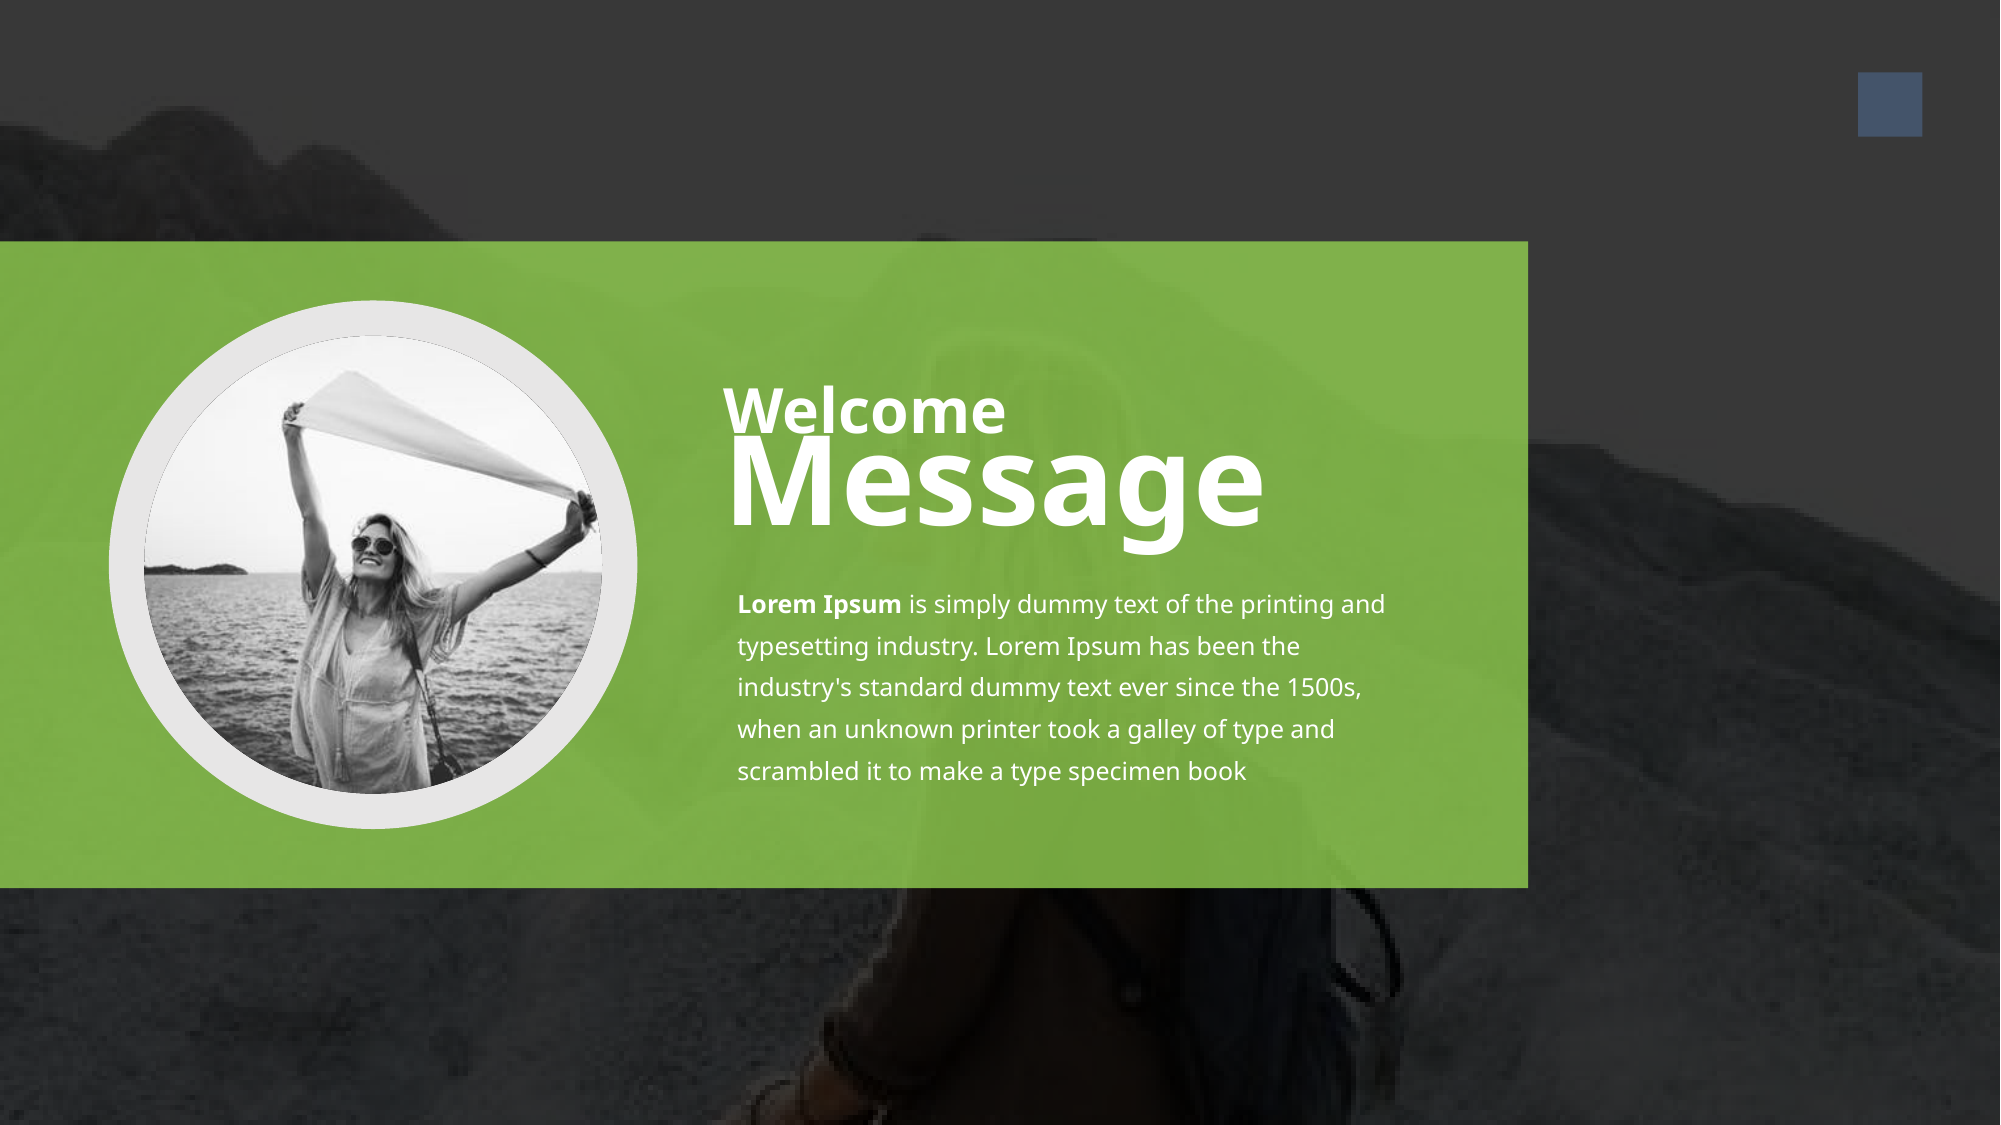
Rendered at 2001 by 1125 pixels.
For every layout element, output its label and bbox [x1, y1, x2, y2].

text_box [722, 334, 1408, 795]
picture [0, 0, 2000, 1125]
